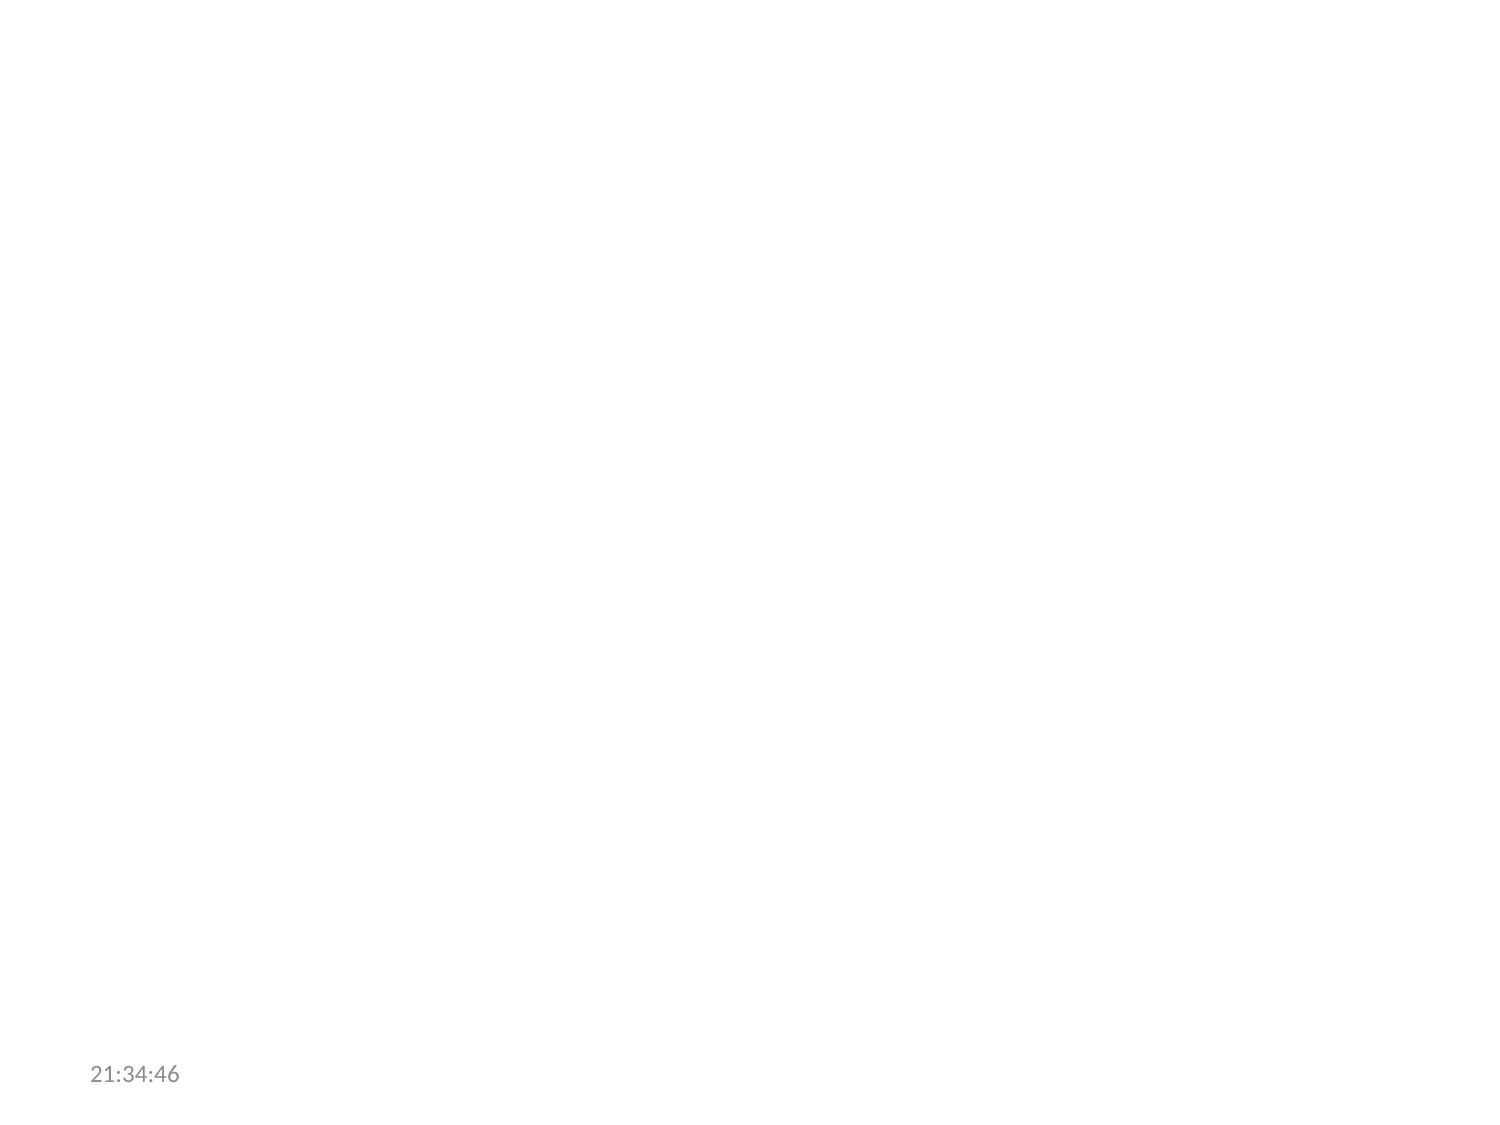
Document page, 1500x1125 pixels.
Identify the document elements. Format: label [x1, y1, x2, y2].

slide_number [75, 1042, 425, 1103]
